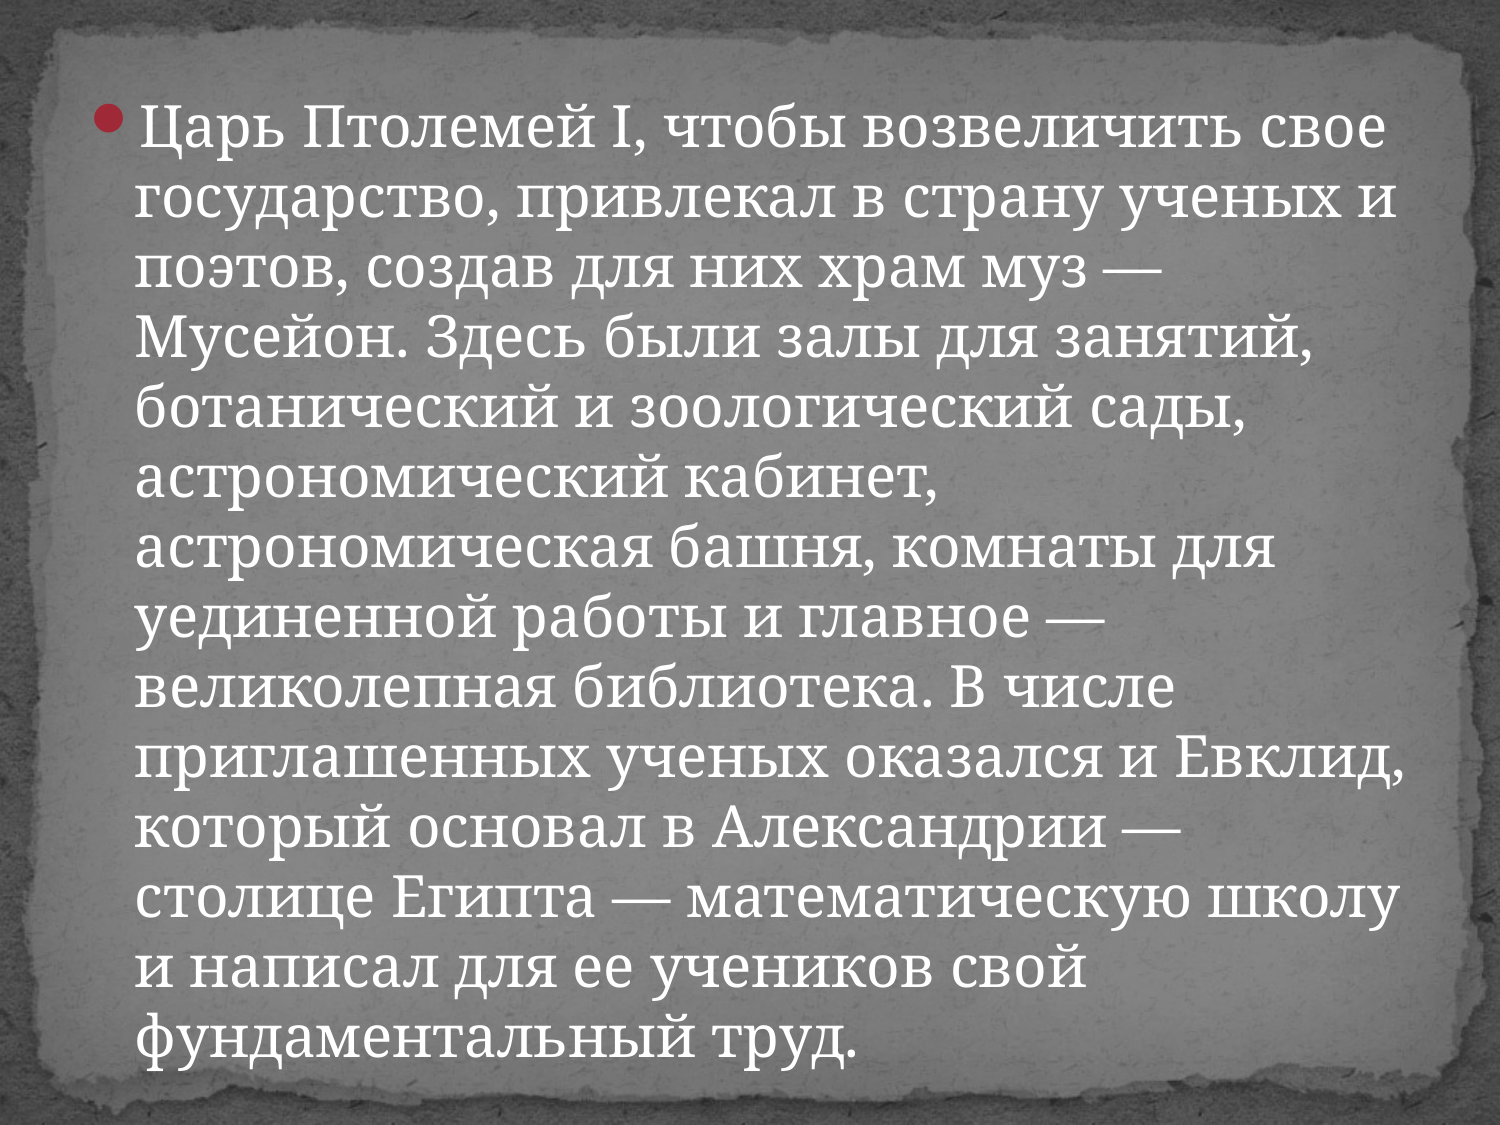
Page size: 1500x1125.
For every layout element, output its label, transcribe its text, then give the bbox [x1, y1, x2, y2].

list Царь Птолемей I, чтобы возвеличить свое государство, привлекал в страну ученых и поэтов, создав для них храм муз — Мусейон. Здесь были залы для занятий, ботанический и зоологический сады, астрономический кабинет, астрономическая башня, комнаты для уединенной работы и главное — великолепная библиотека. В числе приглашенных ученых оказался и Евклид, который основал в Александрии — столице Египта — математическую школу и написал для ее учеников свой фундаментальный труд. [74, 81, 1426, 1001]
